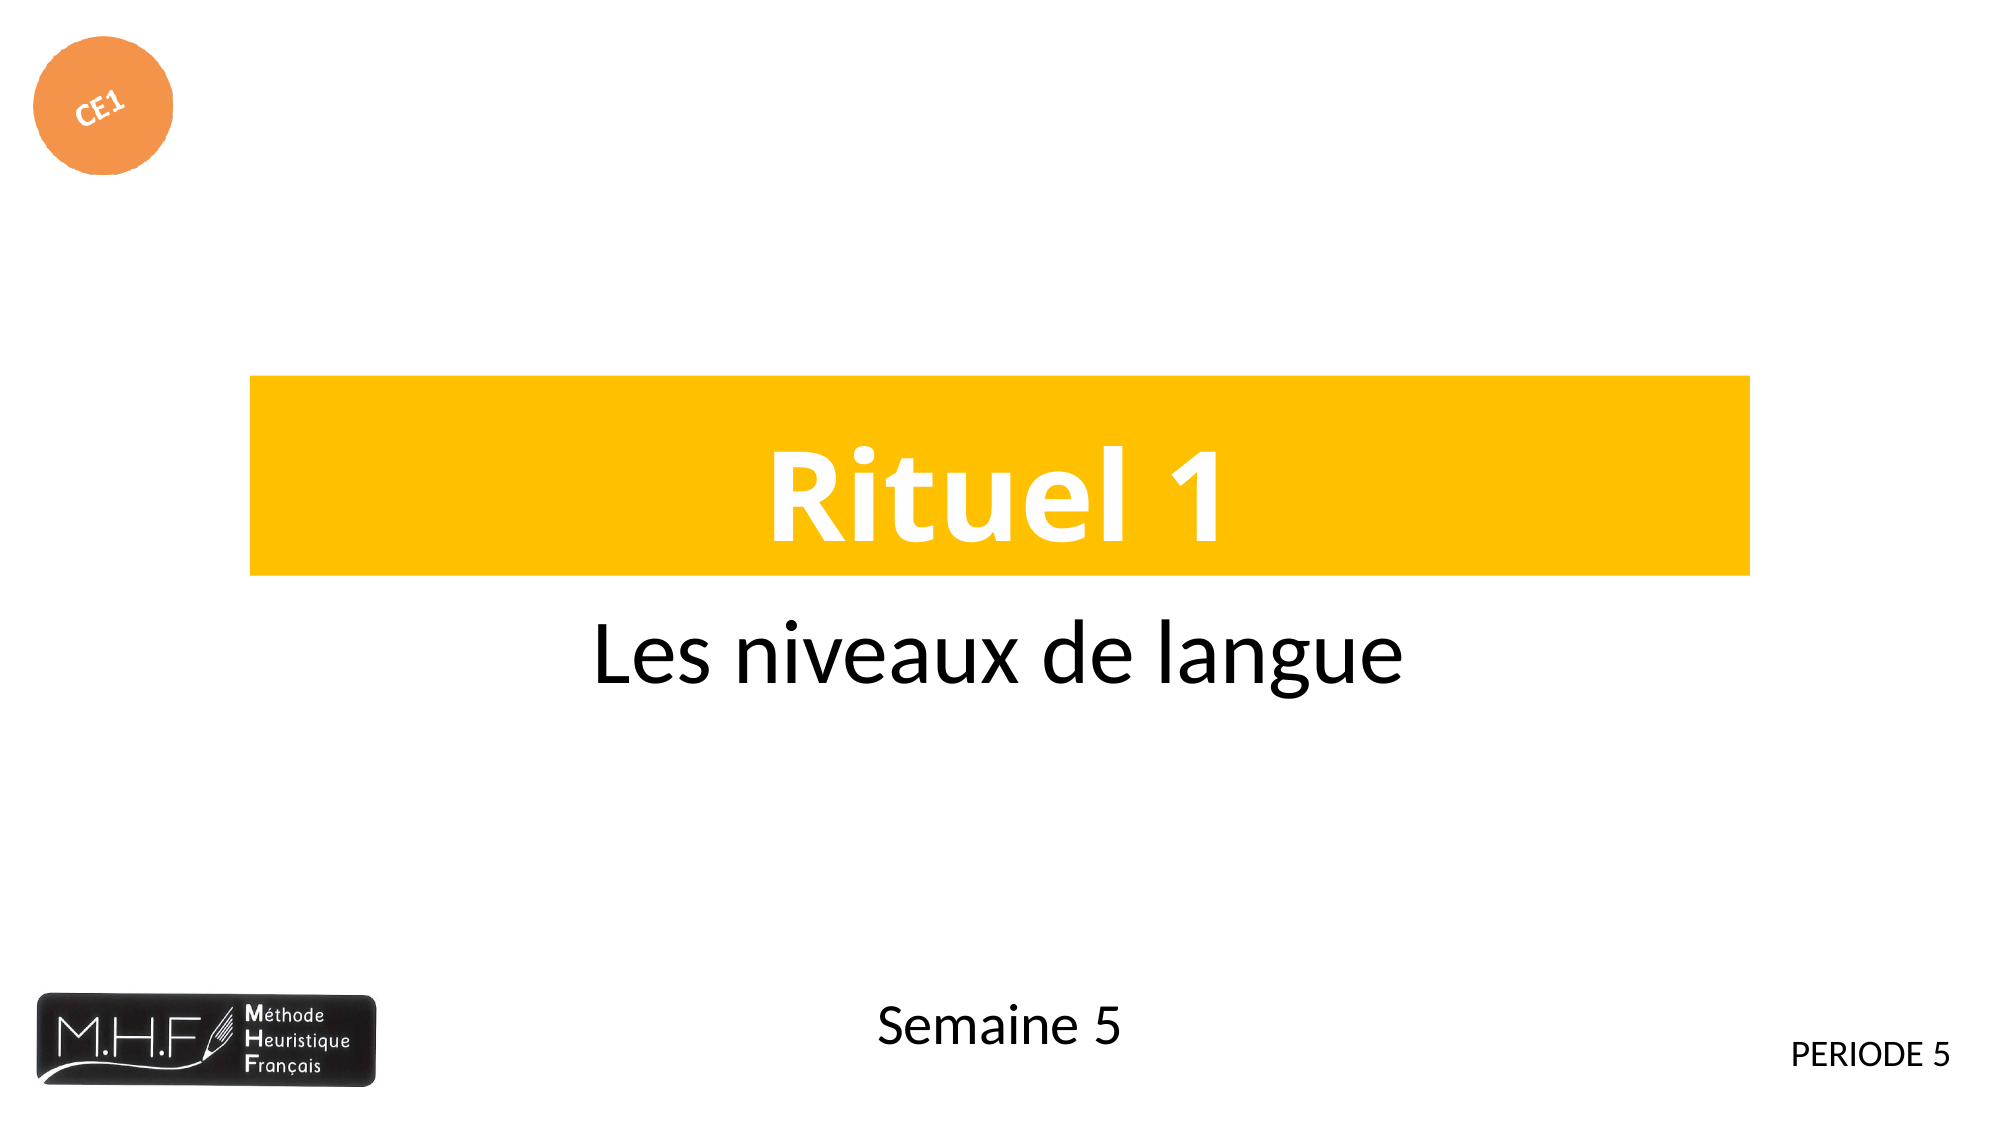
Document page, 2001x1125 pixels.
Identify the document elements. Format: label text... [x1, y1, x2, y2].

title Rituel 1 [249, 375, 1750, 576]
text_box PERIODE 5 [1750, 1021, 1967, 1082]
text_box Semaine 5 [249, 987, 1750, 1118]
picture [33, 36, 173, 175]
subtitle Les niveaux de langue [249, 597, 1750, 869]
picture [33, 990, 379, 1089]
